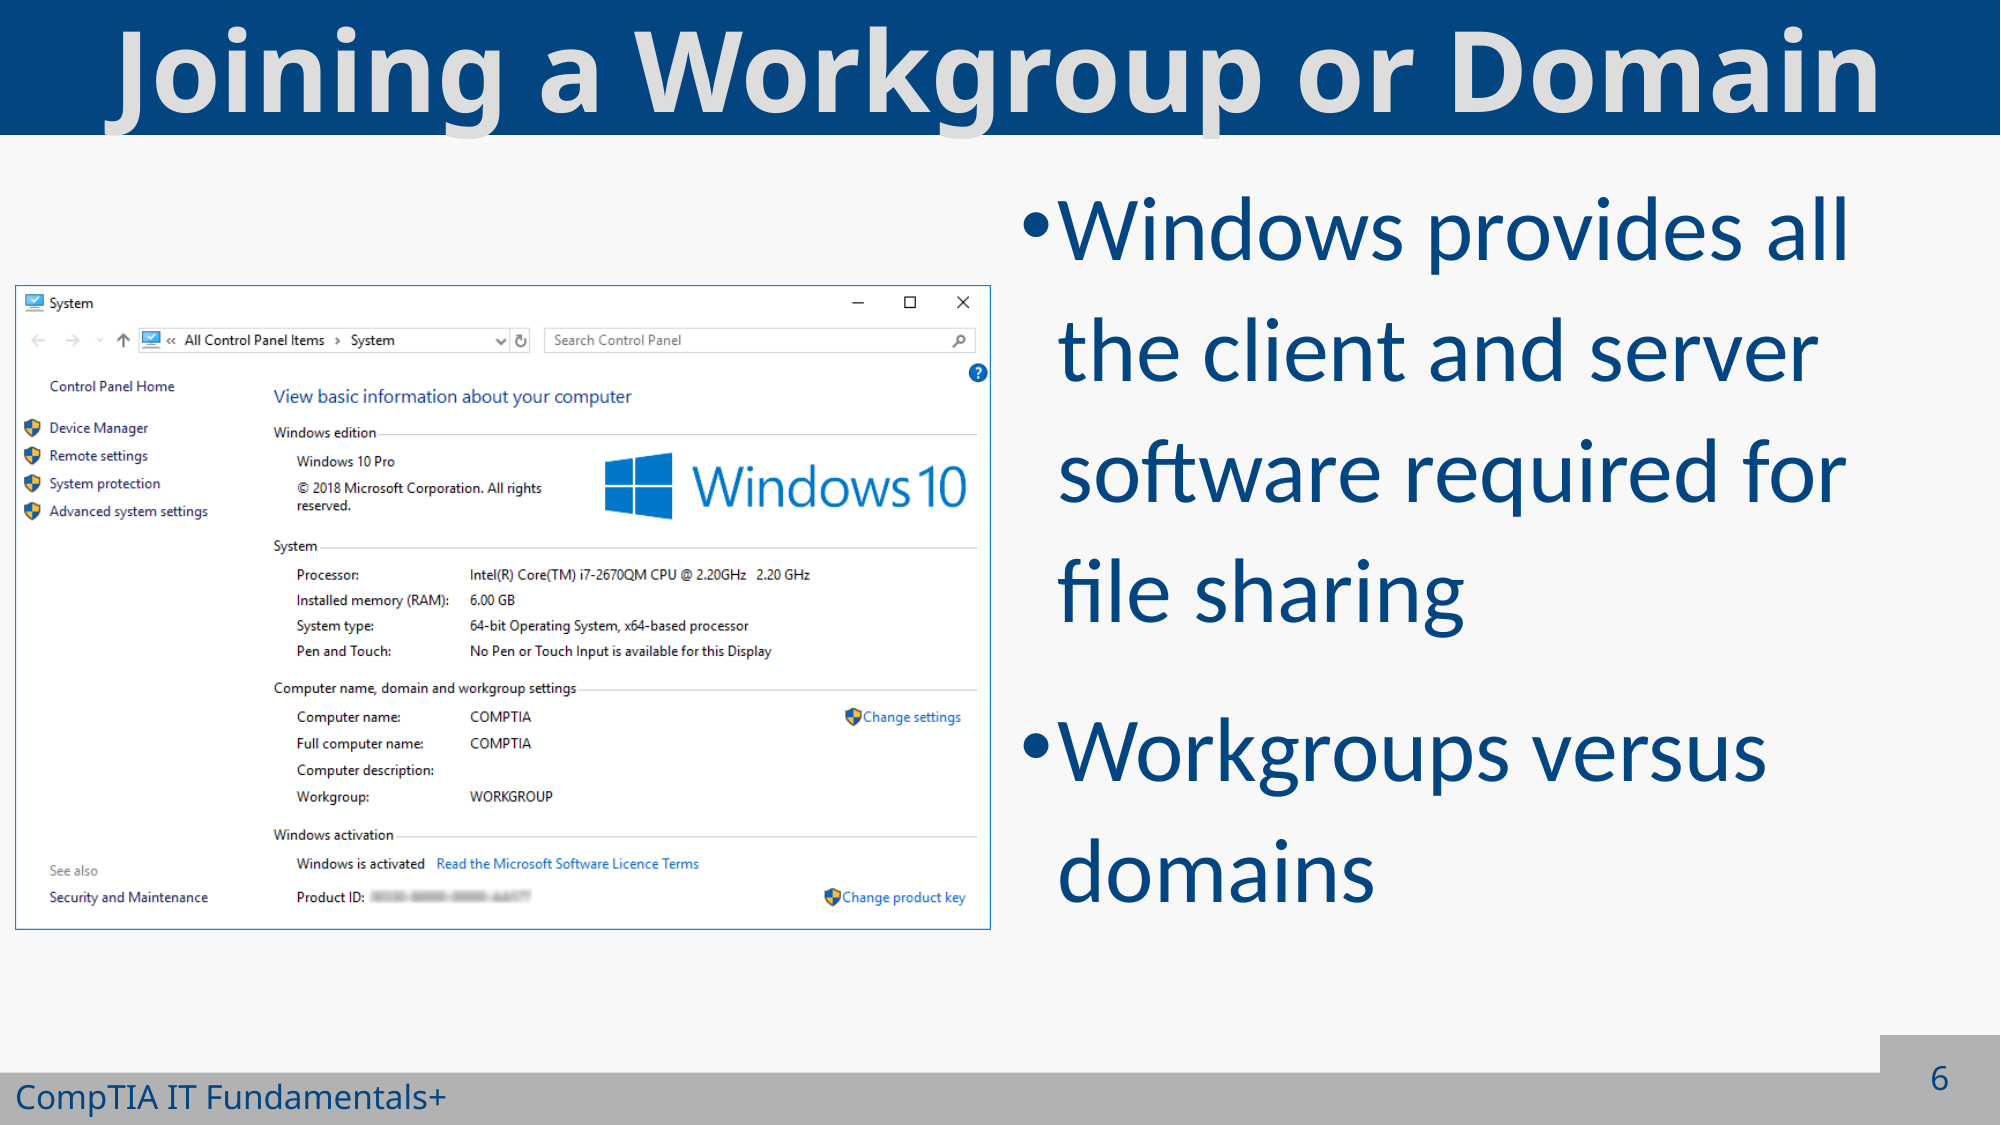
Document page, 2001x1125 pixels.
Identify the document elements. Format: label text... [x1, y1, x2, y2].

footer CompTIA IT Fundamentals+ [0, 1072, 1880, 1125]
title Joining a Workgroup or Domain [0, 0, 2000, 135]
slide_number 6 [1880, 1035, 2000, 1125]
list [15, 285, 991, 930]
list Windows provides all the client and server software required for file sharing Workgroups versus domains [1005, 149, 1980, 1065]
